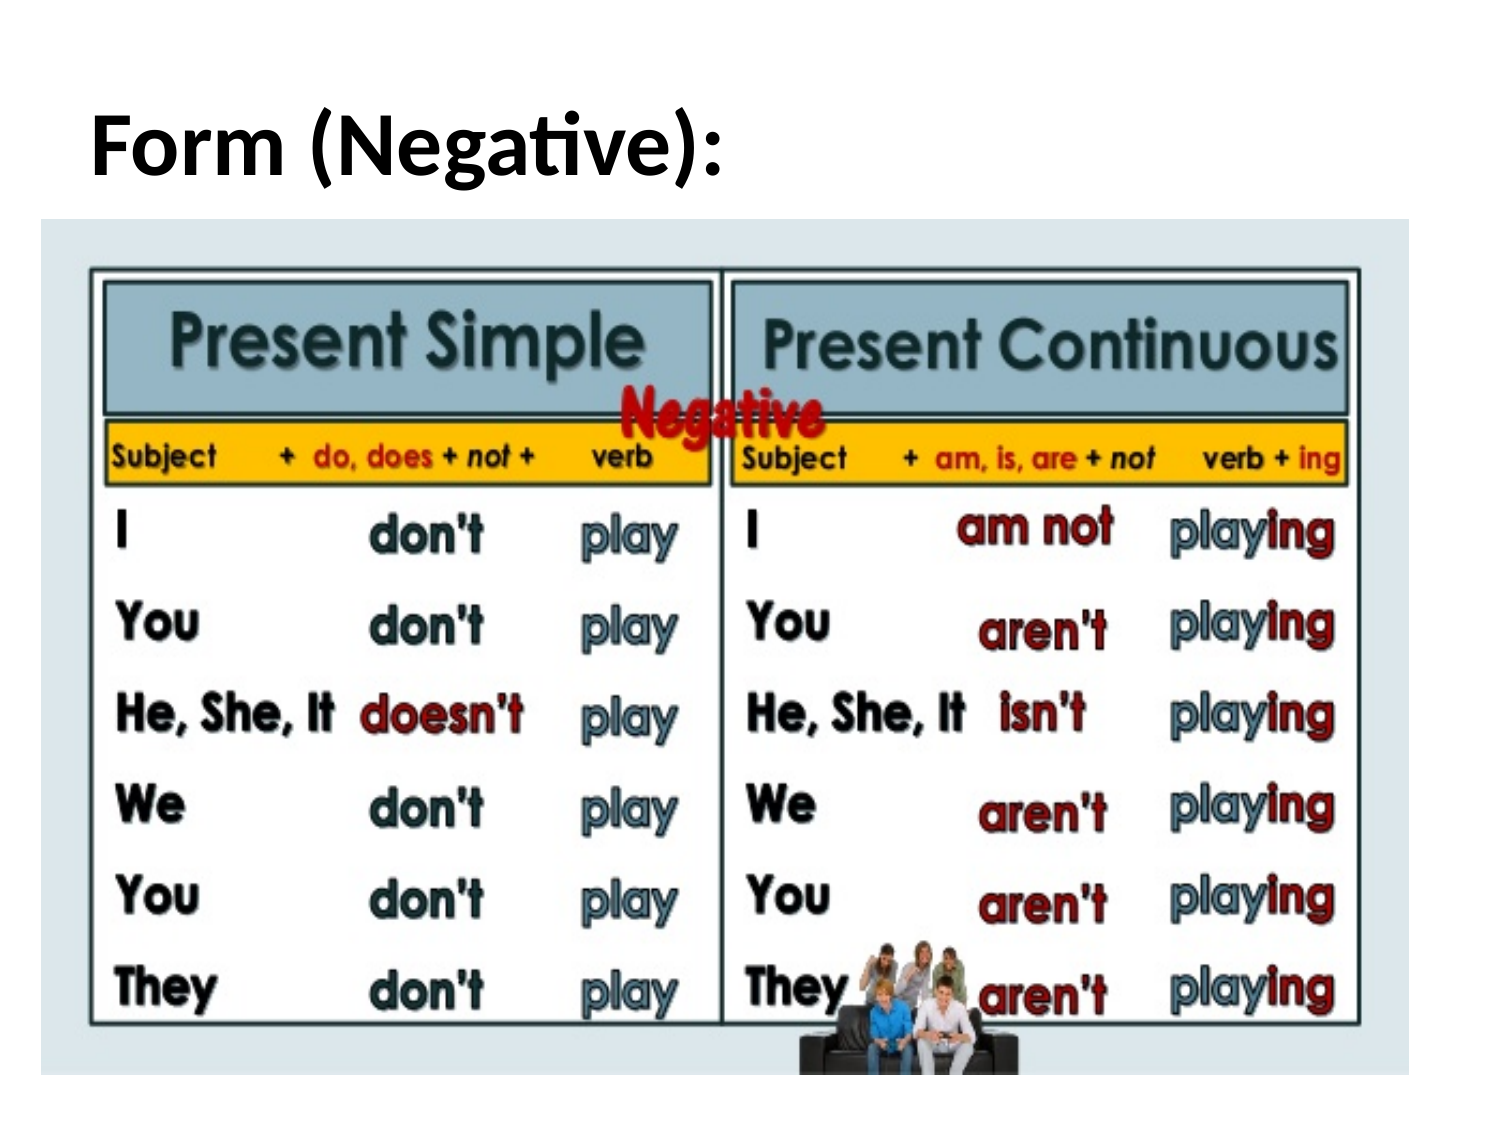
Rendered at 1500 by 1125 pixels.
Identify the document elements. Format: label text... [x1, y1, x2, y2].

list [41, 219, 1409, 1076]
title Form (Negative): [75, 45, 1425, 233]
